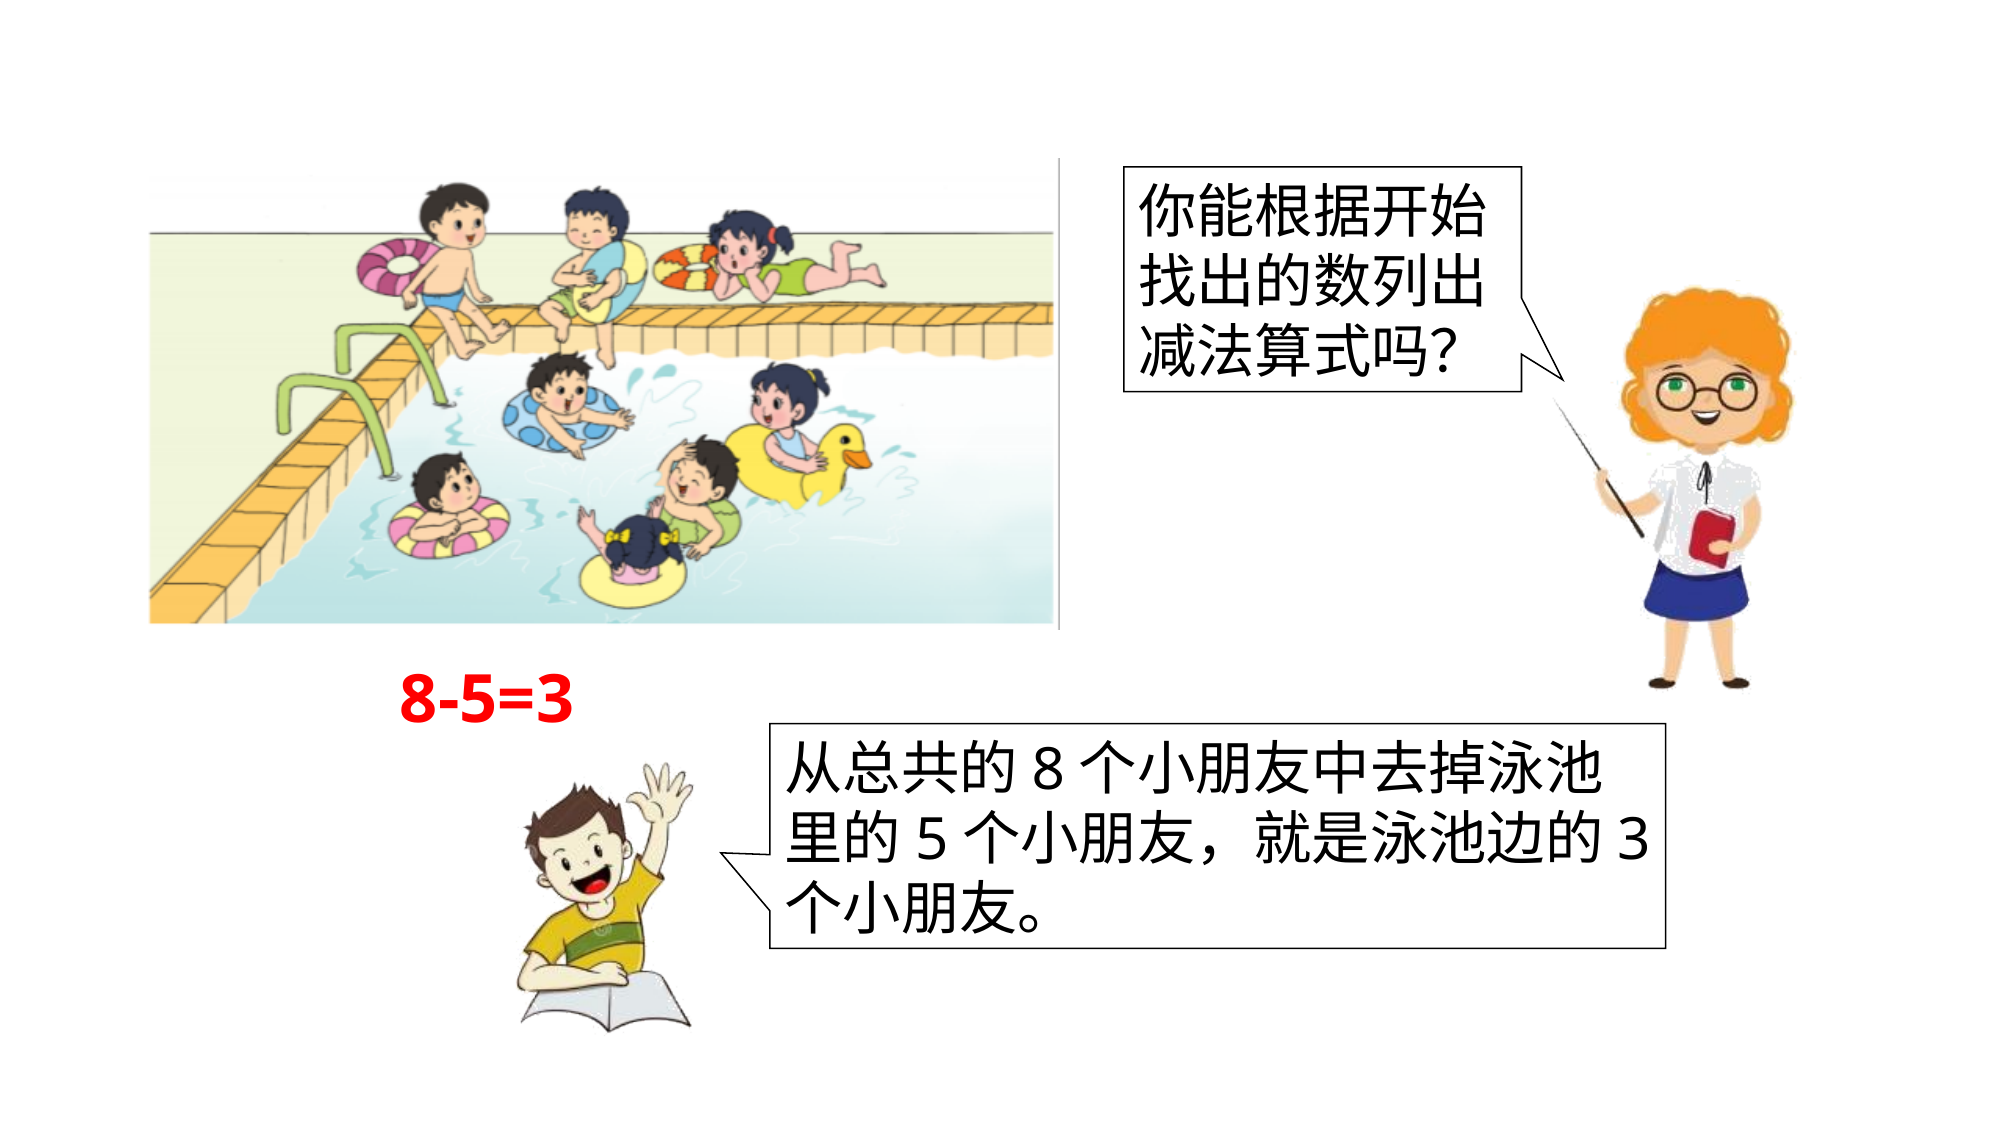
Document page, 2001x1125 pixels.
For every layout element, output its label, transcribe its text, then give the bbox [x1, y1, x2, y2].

picture [1454, 280, 1877, 723]
text_box 8-5=3 [385, 648, 823, 744]
text_box 你能根据开始找出的数列出减法算式吗？ [1123, 166, 1522, 392]
text_box 从总共的8个小朋友中去掉泳池里的5个小朋友，就是泳池边的3个小朋友。 [720, 723, 1666, 949]
picture [490, 736, 714, 1060]
picture [144, 158, 1060, 630]
